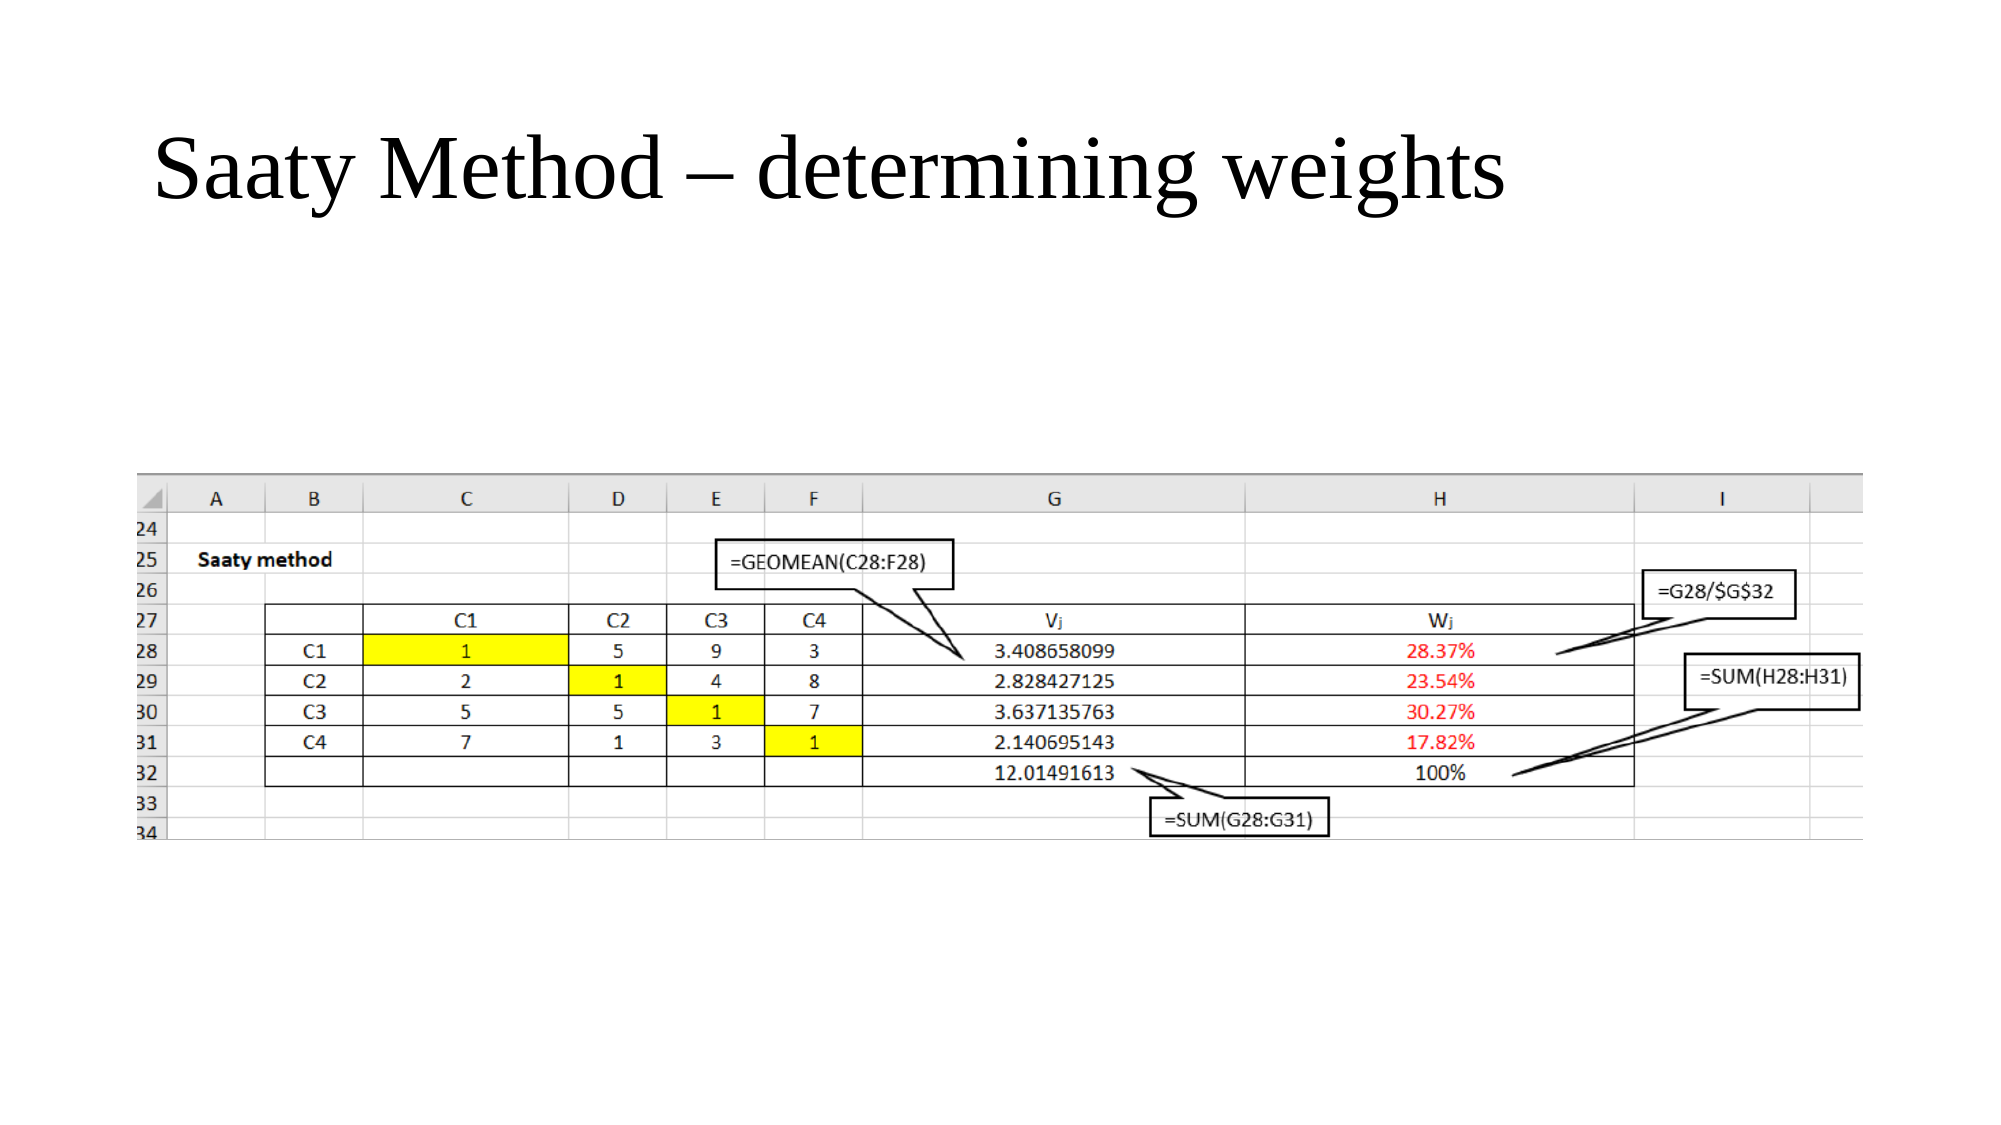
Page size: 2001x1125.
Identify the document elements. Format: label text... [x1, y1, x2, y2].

title Saaty Method – determining weights [137, 59, 1863, 278]
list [137, 473, 1863, 840]
